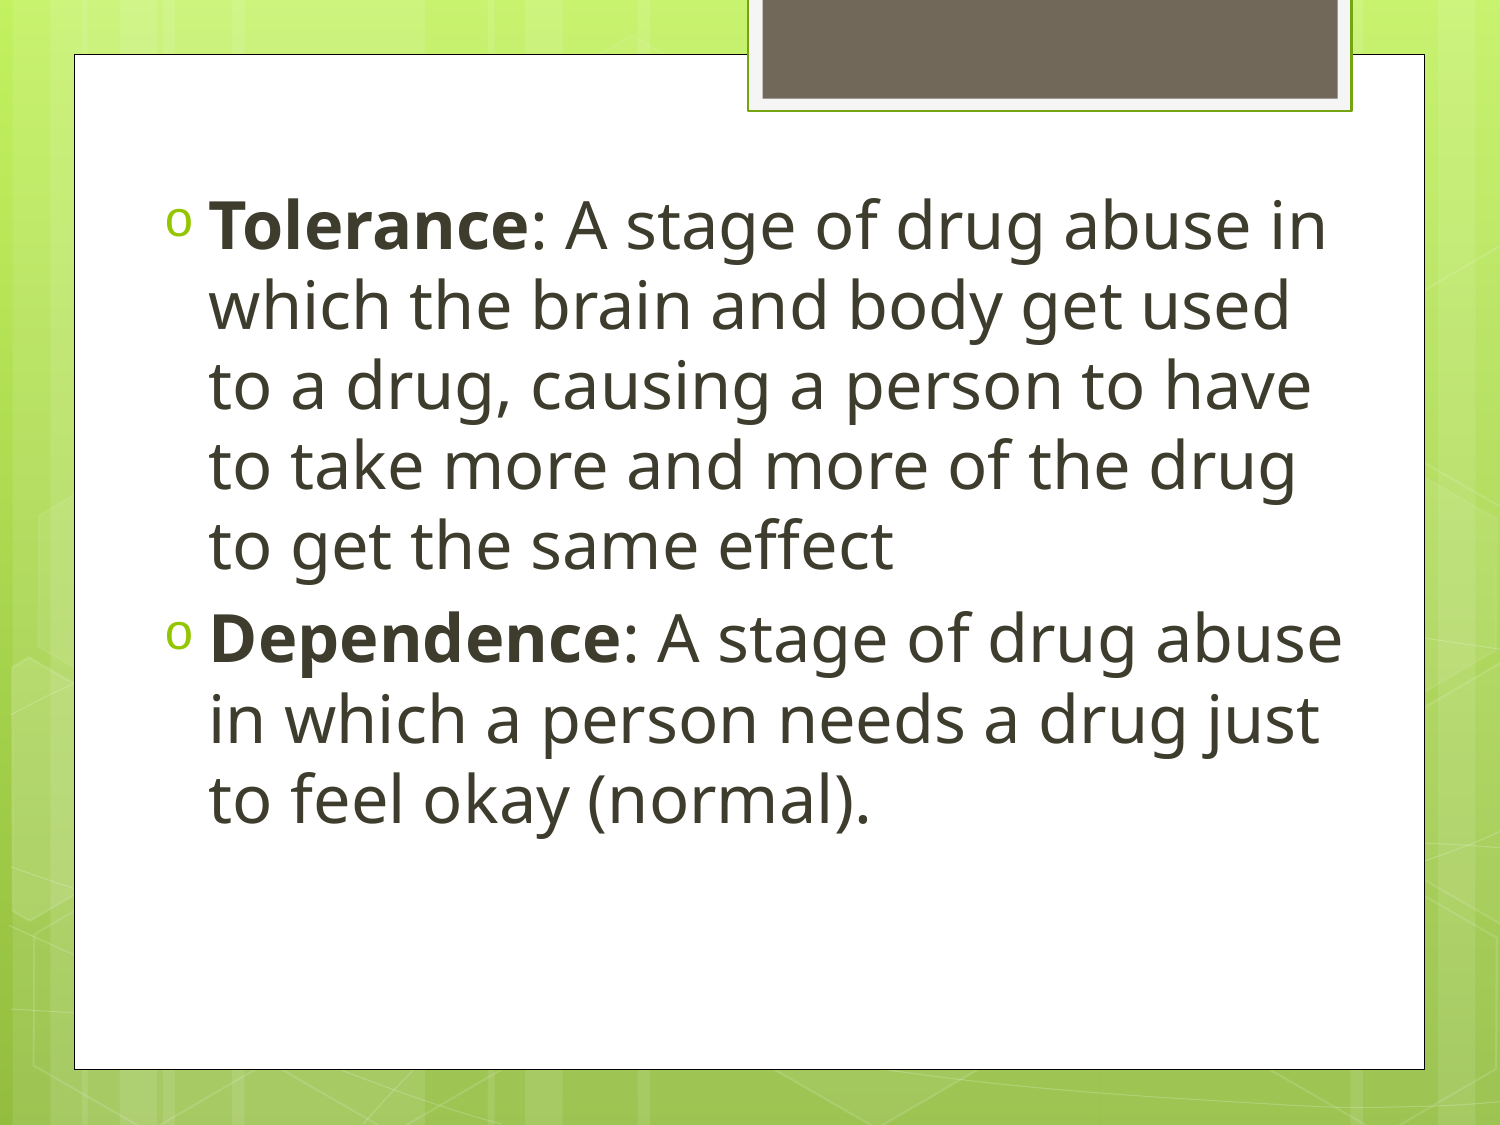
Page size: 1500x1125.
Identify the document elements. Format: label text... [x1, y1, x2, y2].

list Tolerance: A stage of drug abuse in which the brain and body get used to a drug, causing a person to have to take more and more of the drug to get the same effect Dependence: A stage of drug abuse in which a person needs a drug just to feel okay (normal). [137, 174, 1388, 1025]
